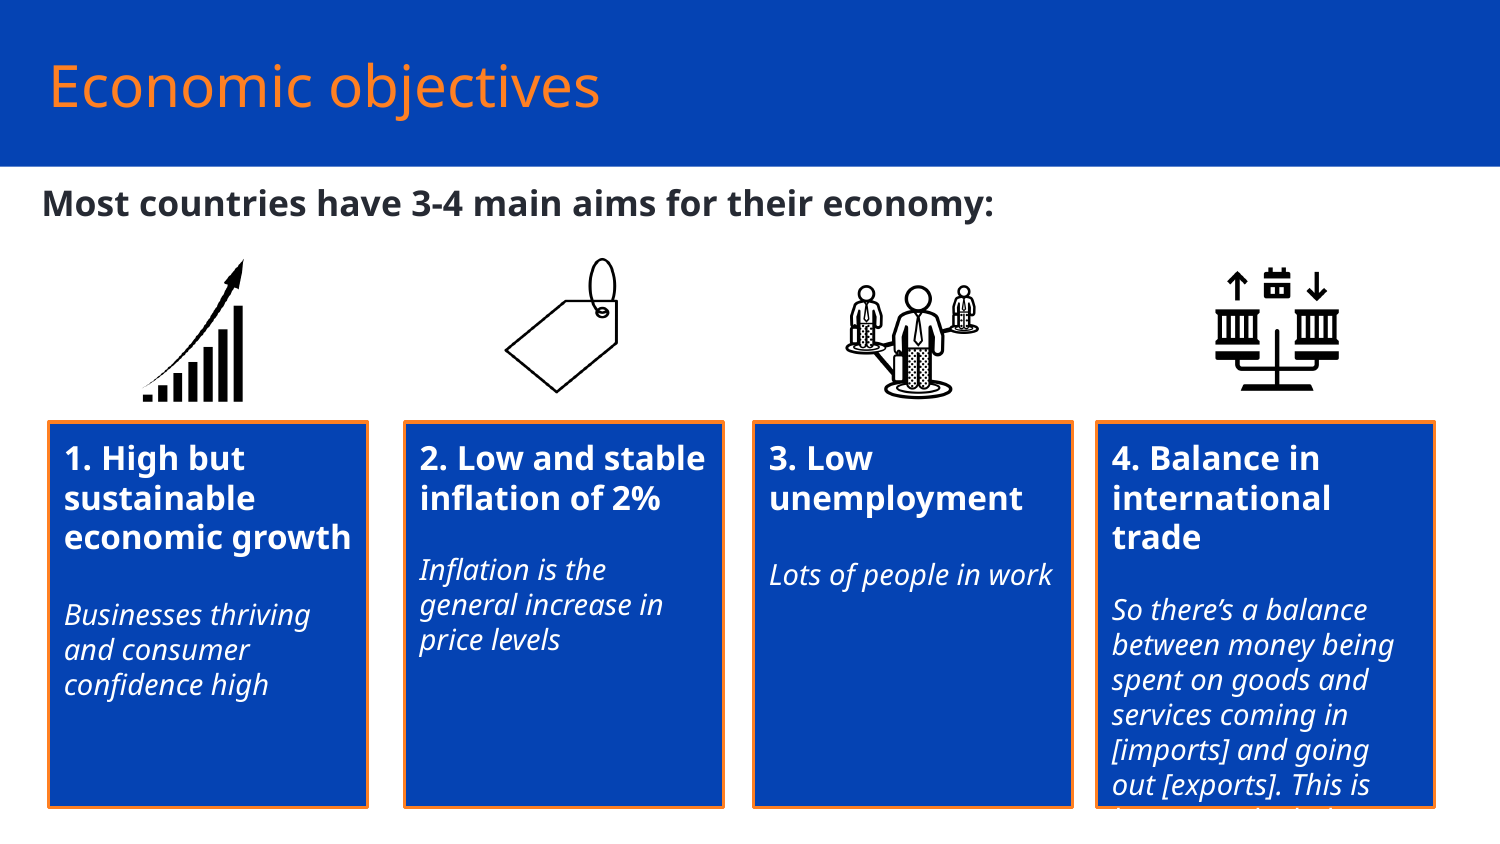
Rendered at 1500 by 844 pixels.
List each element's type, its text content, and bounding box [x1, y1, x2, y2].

text_box [1290, 674, 1469, 822]
text_box 2. Low and stable inflation of 2% Inflation is the general increase in price levels [404, 421, 724, 808]
picture [484, 239, 640, 410]
text_box 3. Low unemployment Lots of people in work [753, 421, 1073, 808]
picture [118, 255, 274, 404]
picture [806, 236, 1018, 449]
text_box Economic objectives [34, 41, 1346, 127]
text_box 4. Balance in international trade So there’s a balance between money being spent on goods and services coming in [imports] and going out [exports]. This is known as the balance of payments. [1096, 421, 1435, 808]
text_box Most countries have 3-4 main aims for their economy: [26, 166, 1456, 239]
text_box 1. High but sustainable economic growth Businesses thriving and consumer confidence high [48, 421, 368, 808]
picture [1165, 239, 1389, 404]
